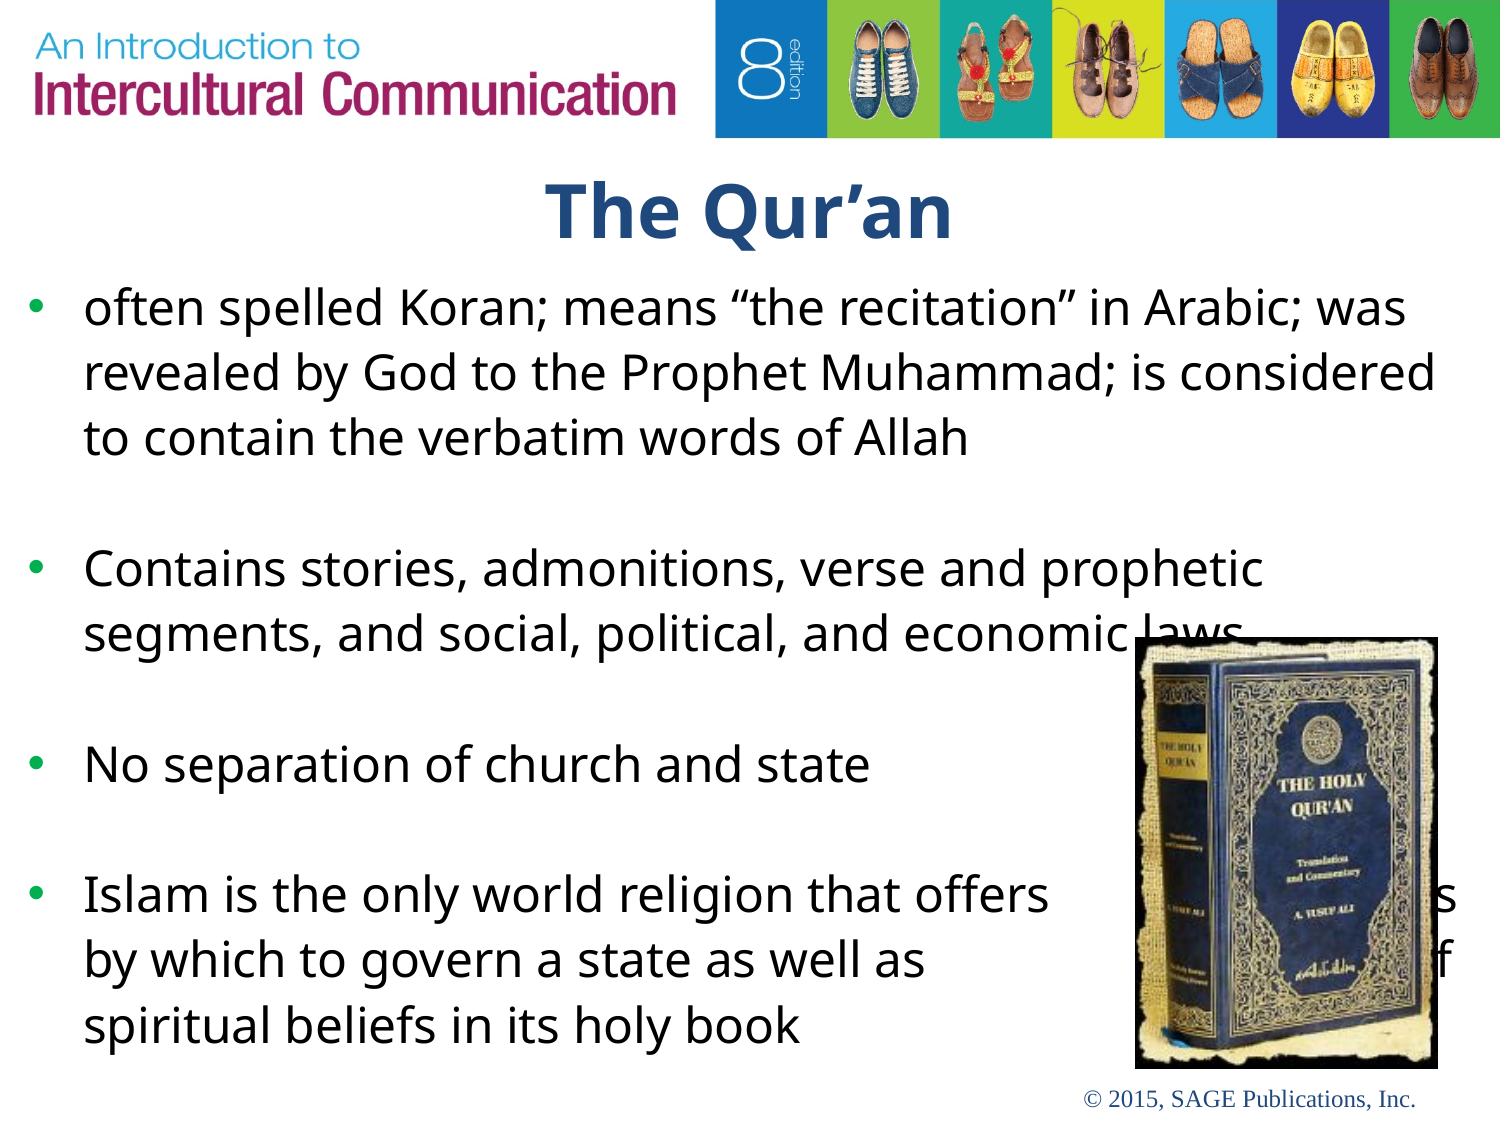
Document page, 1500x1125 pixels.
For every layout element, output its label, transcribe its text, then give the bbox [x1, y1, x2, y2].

text_box © 2015, SAGE Publications, Inc. [1012, 1067, 1488, 1125]
picture [0, 0, 1500, 154]
list often spelled Koran; means “the recitation” in Arabic; was revealed by God to the Prophet Muhammad; is considered to contain the verbatim words of Allah Contains stories, admonitions, verse and prophetic segments, and social, political, and economic laws No separation of church and state Islam is the only world religion that offers rules by which to govern a state as well as a set of spiritual beliefs in its holy book [12, 262, 1488, 1063]
title The Qur’an [0, 154, 1500, 263]
picture [0, 263, 1500, 1125]
